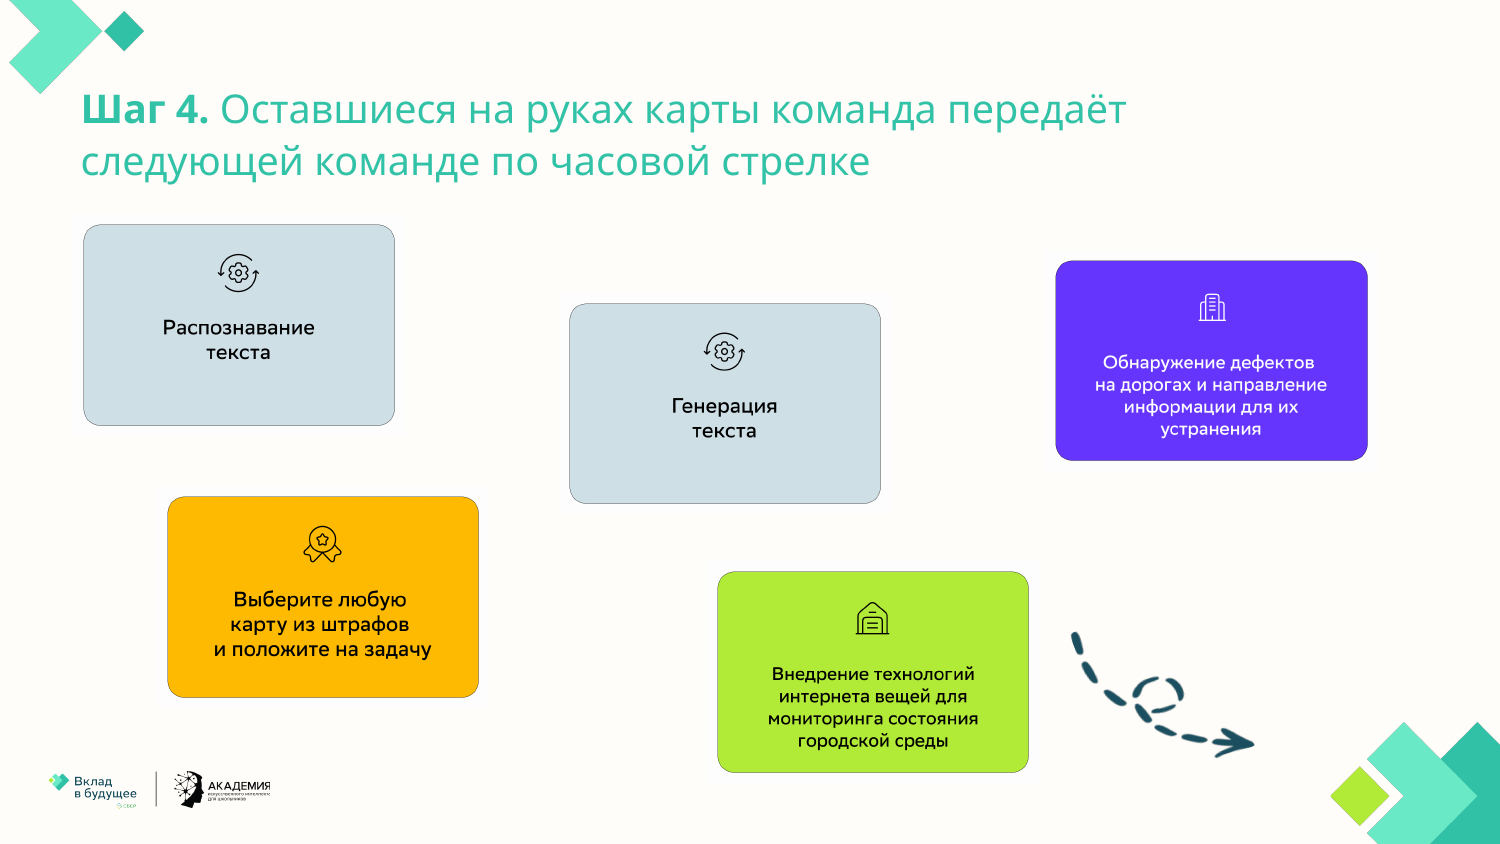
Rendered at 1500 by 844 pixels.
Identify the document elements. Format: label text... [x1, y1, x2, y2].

picture [707, 561, 1039, 783]
picture [1330, 722, 1500, 844]
picture [31, 756, 270, 826]
picture [157, 486, 489, 708]
picture [1045, 249, 1378, 472]
picture [72, 214, 405, 436]
text_box Шаг 4. Оставшиеся на руках карты команда передаёт следующей команде по часовой стрелке [73, 71, 1231, 191]
picture [559, 292, 891, 515]
picture [1070, 589, 1254, 790]
picture [9, 0, 144, 94]
